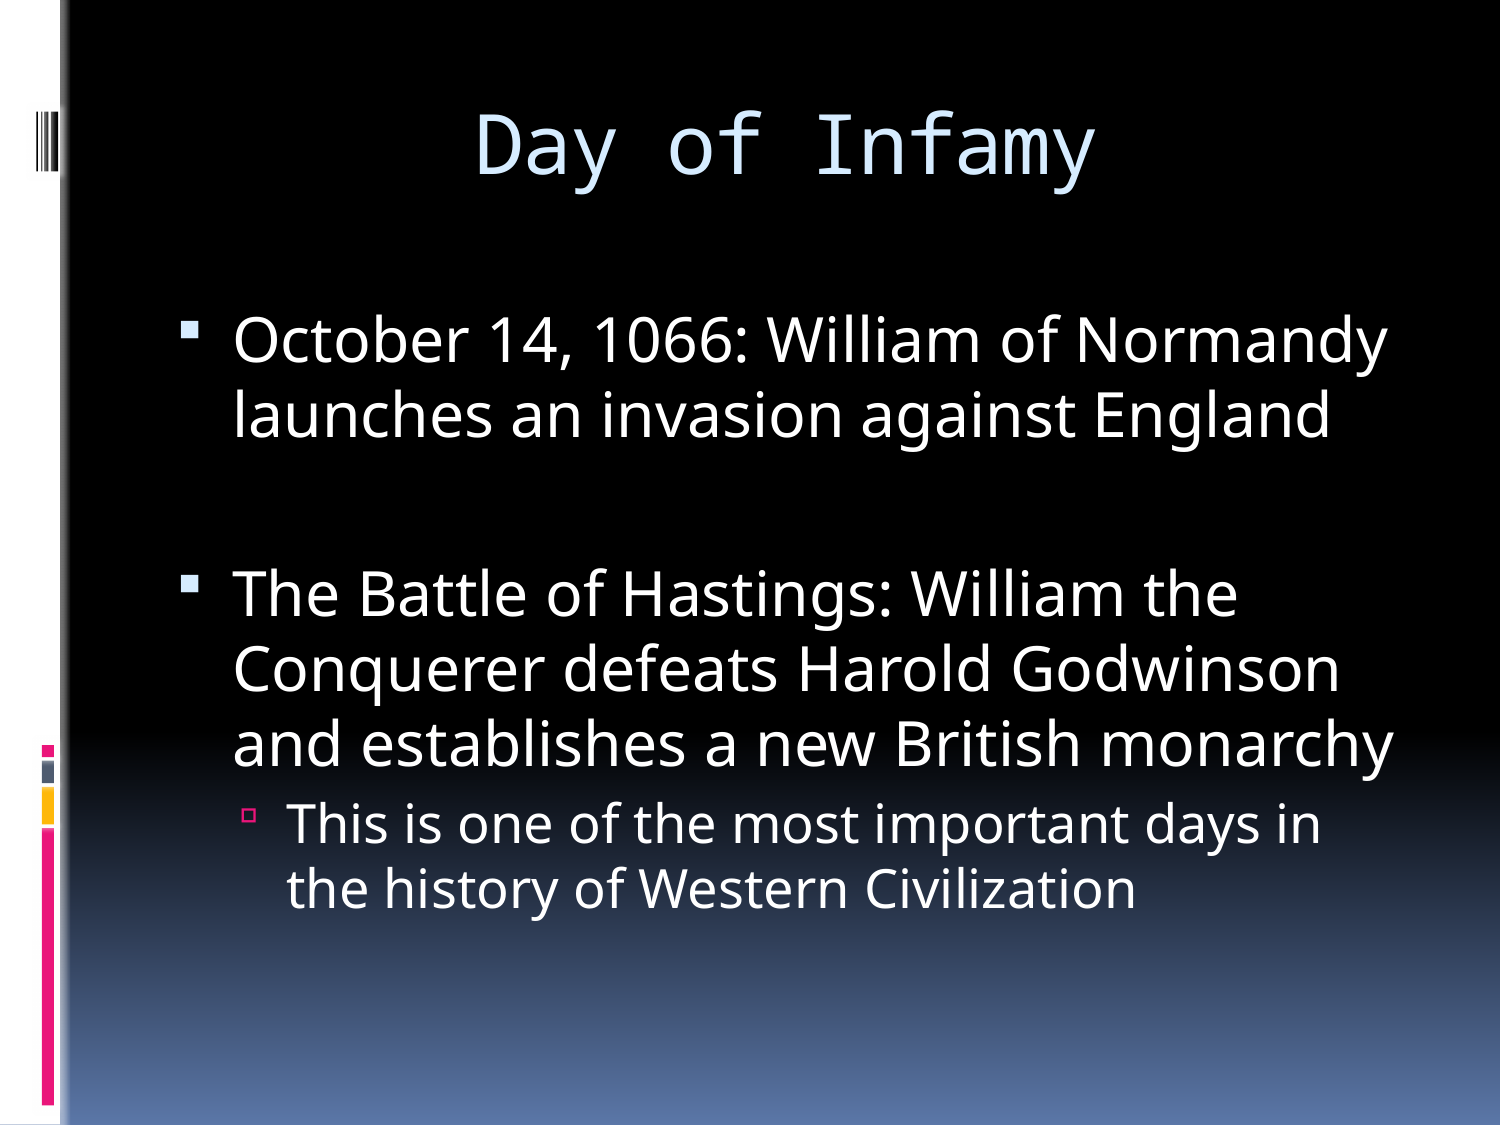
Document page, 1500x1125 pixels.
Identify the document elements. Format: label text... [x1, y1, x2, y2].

title Day of Infamy [150, 83, 1425, 234]
list October 14, 1066: William of Normandy launches an invasion against England The Battle of Hastings: William the Conquerer defeats Harold Godwinson and establishes a new British monarchy This is one of the most important days in the history of Western Civilization [150, 292, 1425, 1043]
